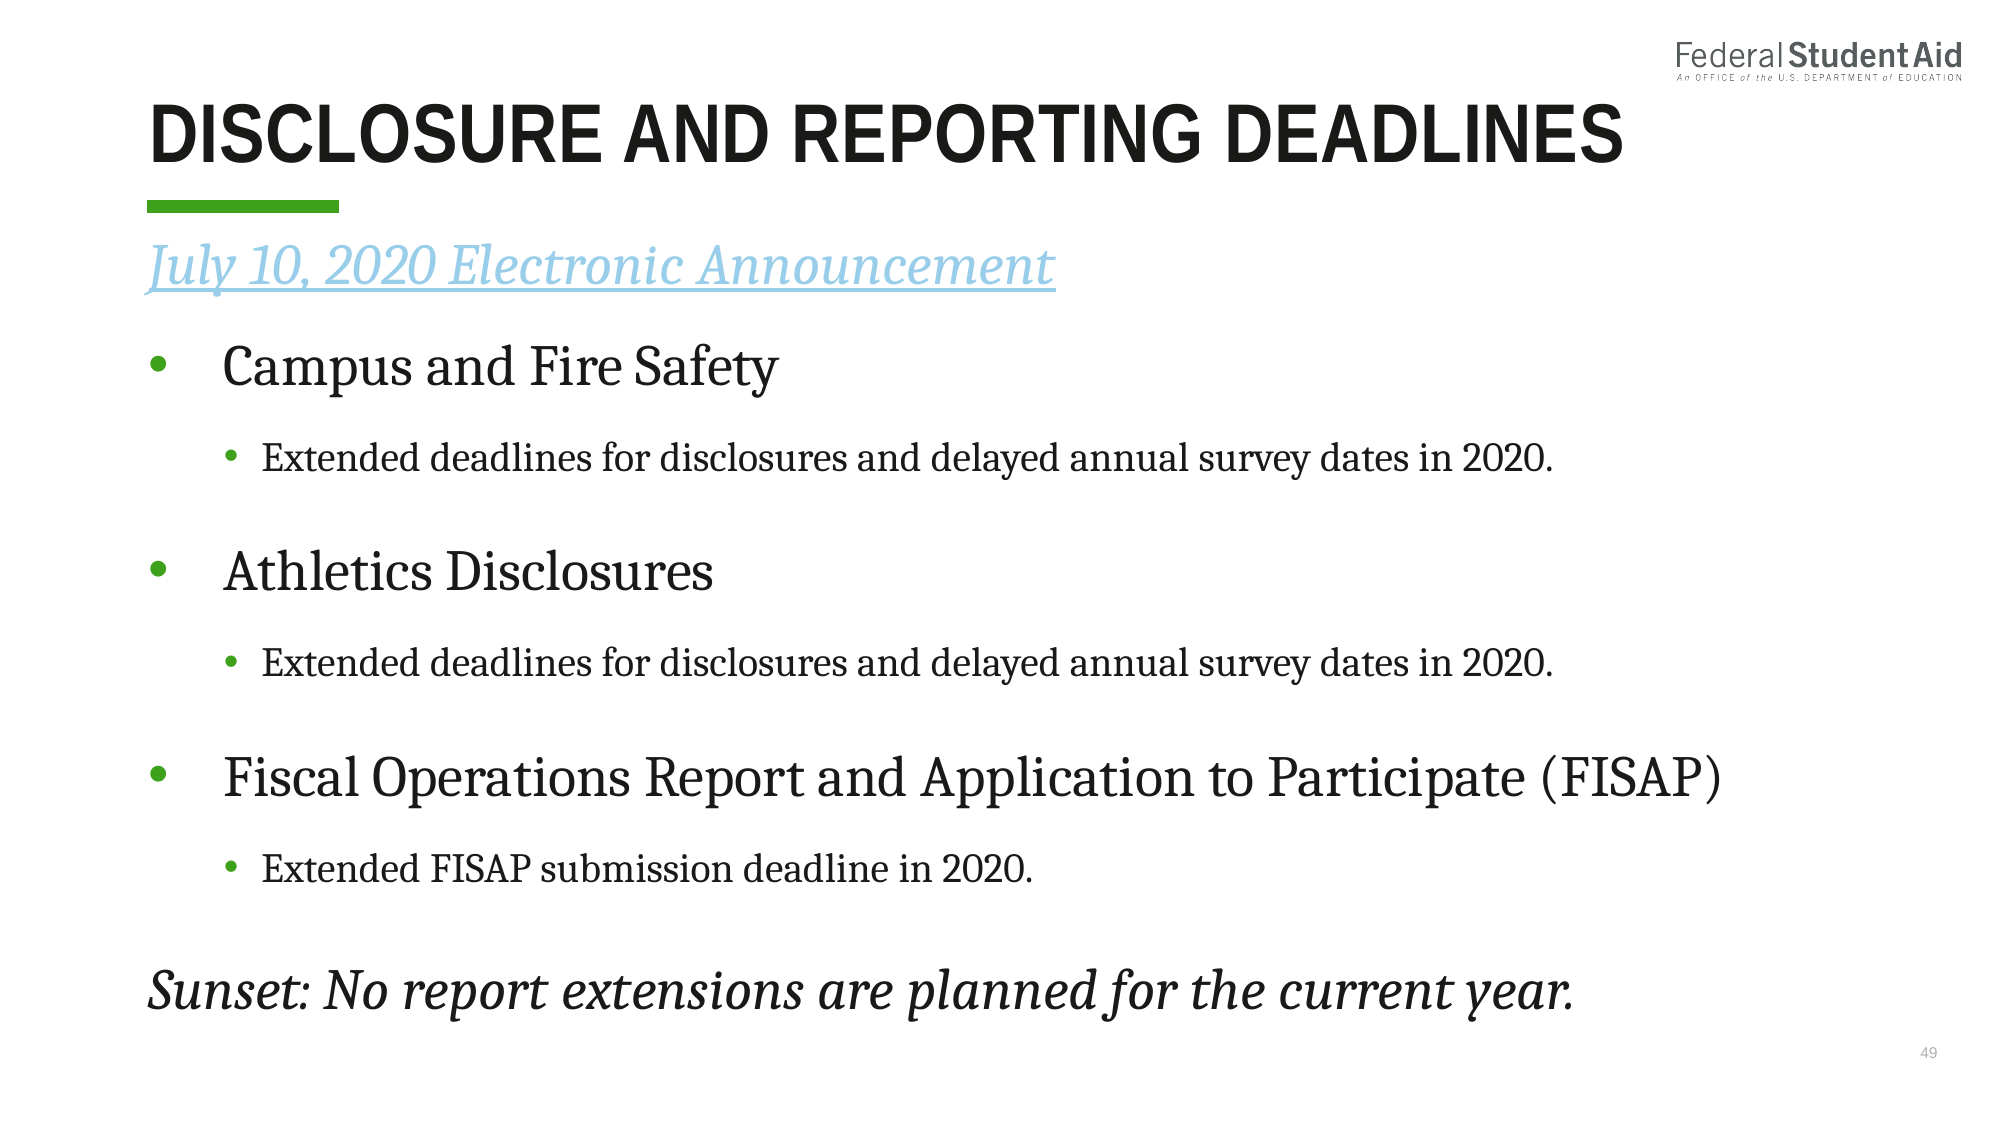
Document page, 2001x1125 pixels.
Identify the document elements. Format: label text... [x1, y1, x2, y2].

picture [1651, 16, 1986, 106]
list July 10, 2020 Electronic Announcement Campus and Fire Safety Extended deadlines for disclosures and delayed annual survey dates in 2020. Athletics Disclosures Extended deadlines for disclosures and delayed annual survey dates in 2020. Fiscal Operations Report and Application to Participate (FISAP) Extended FISAP submission deadline in 2020. Sunset: No report extensions are planned for the current year. [133, 227, 1921, 1015]
slide_number 49 [1920, 1042, 1986, 1094]
title Disclosure and reporting deadlines [149, 57, 1671, 189]
